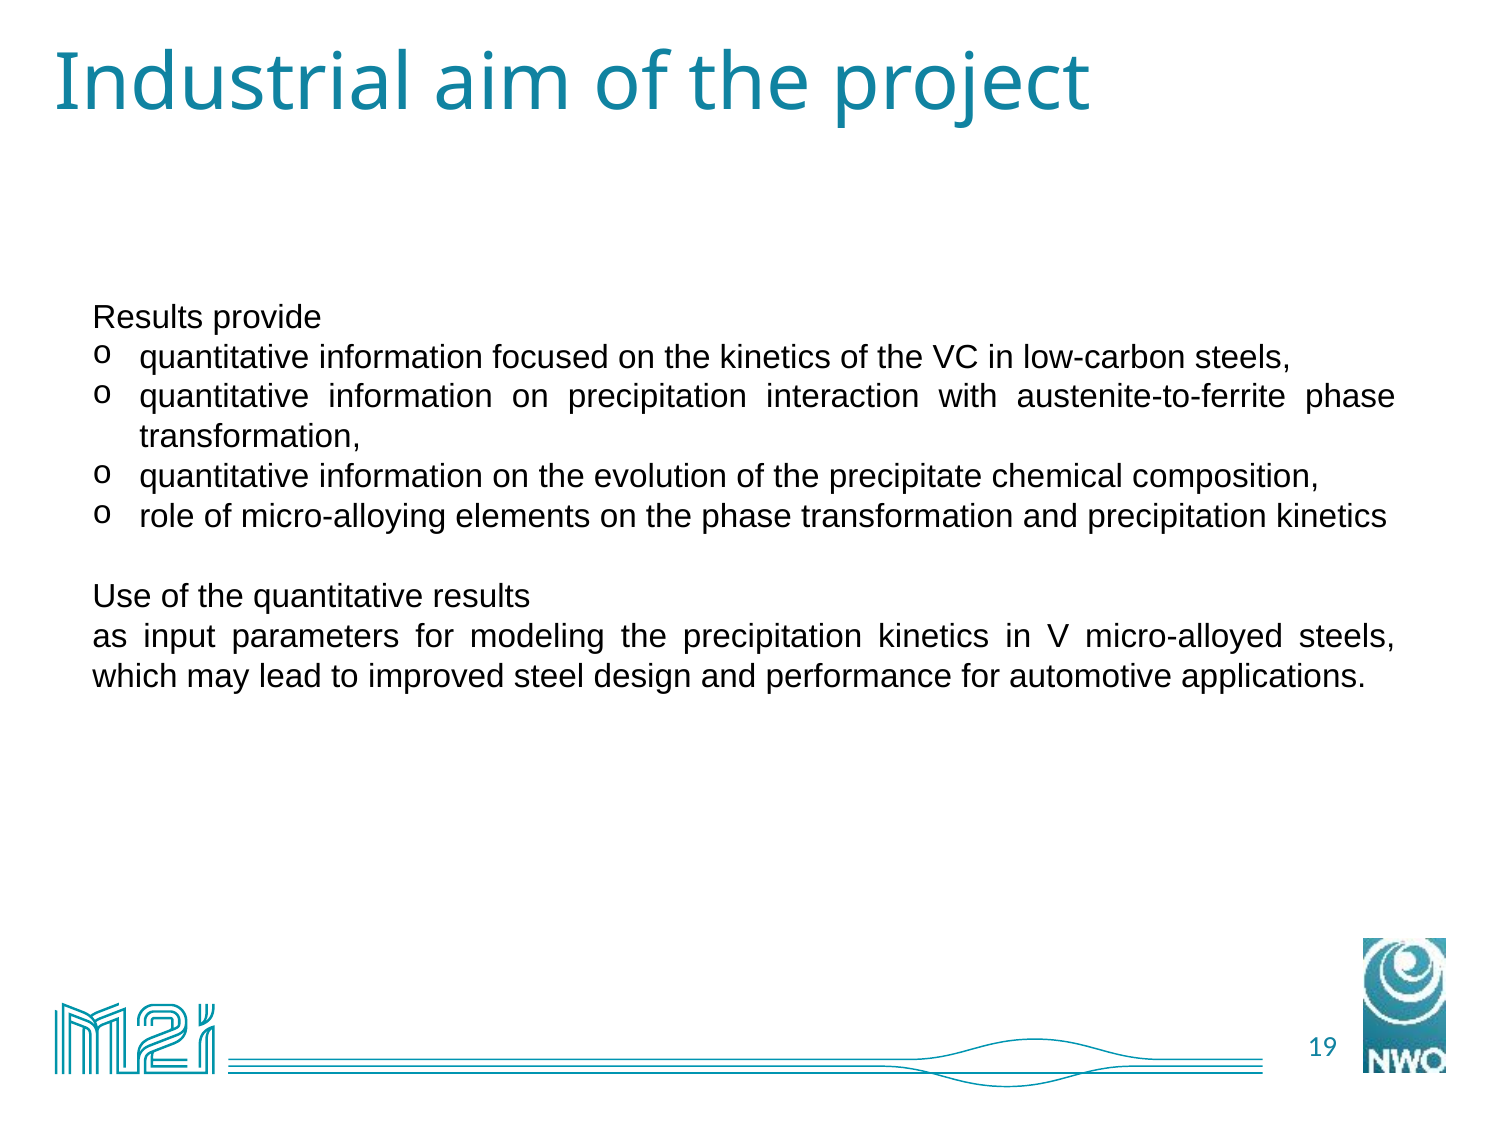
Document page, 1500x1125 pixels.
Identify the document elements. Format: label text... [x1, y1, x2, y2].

slide_number 19 [1272, 1015, 1344, 1075]
title Industrial aim of the project [54, 19, 1449, 126]
picture [1363, 938, 1446, 1073]
text_box Results provide quantitative information focused on the kinetics of the VC in low-carbon steels, quantitative information on precipitation interaction with austenite-to-ferrite phase transformation, quantitative information on the evolution of the precipitate chemical composition, role of micro-alloying elements on the phase transformation and precipitation kinetics Use of the quantitative results as input parameters for modeling the precipitation kinetics in V micro-alloyed steels, which may lead to improved steel design and performance for automotive applications. [77, 287, 1413, 702]
